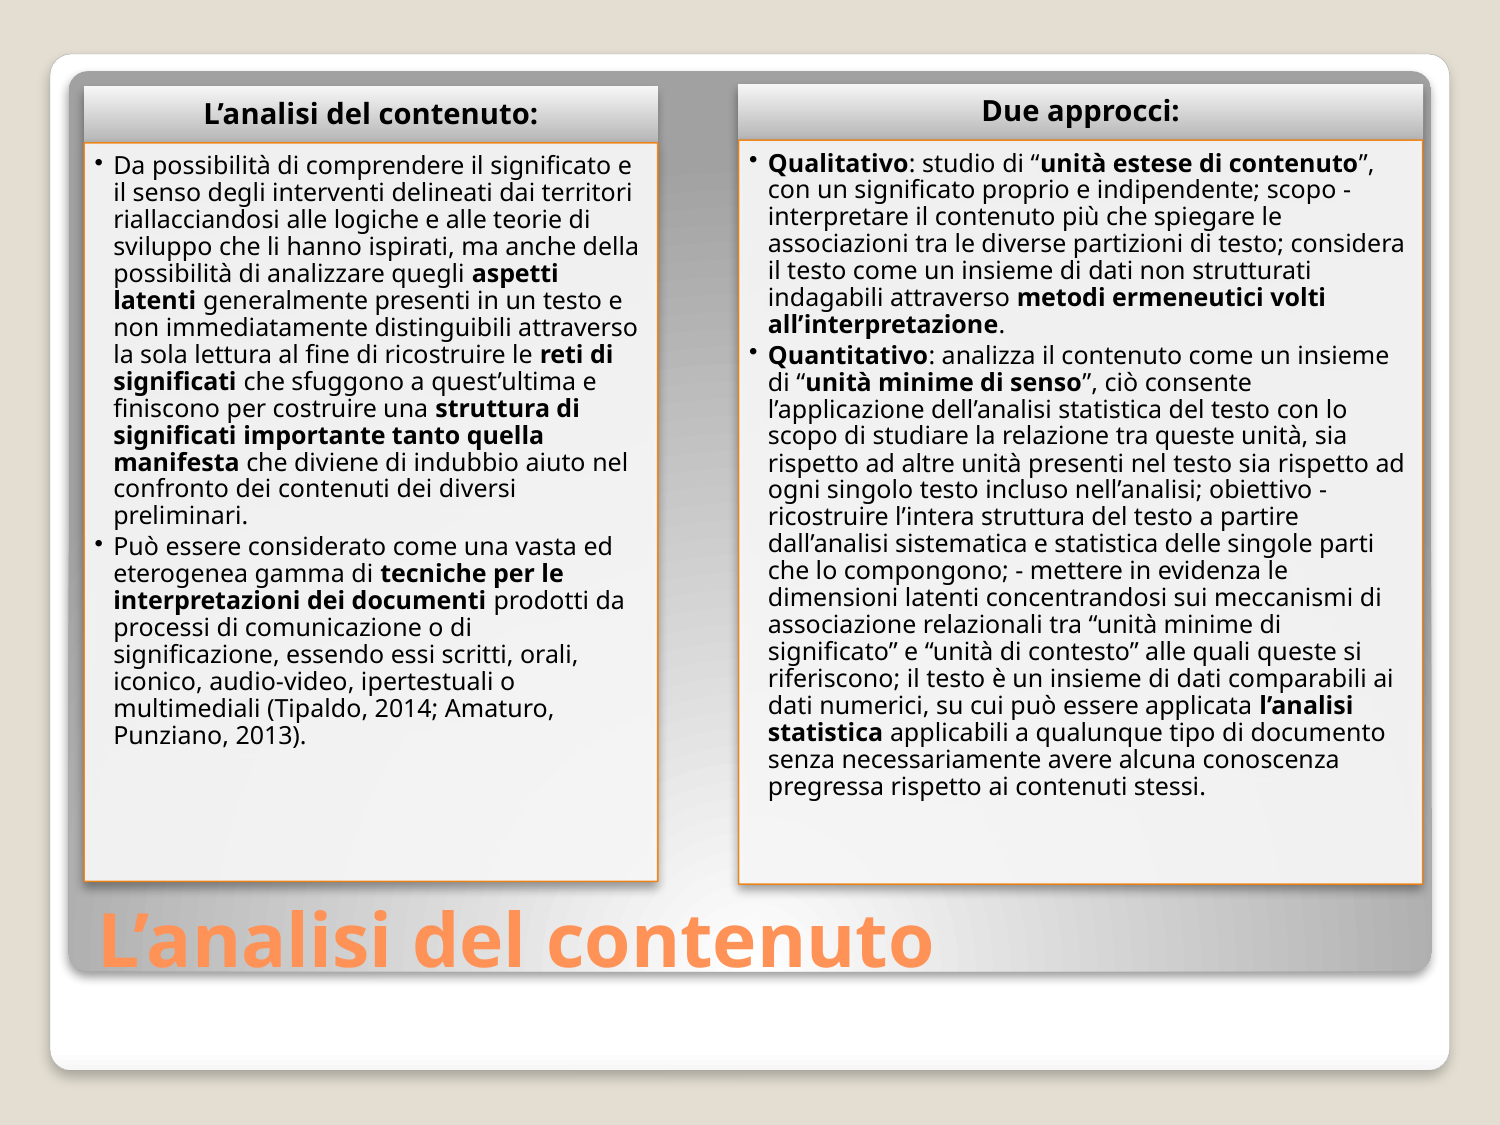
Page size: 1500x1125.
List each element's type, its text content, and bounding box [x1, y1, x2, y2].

title L’analisi del contenuto [82, 895, 1425, 990]
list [82, 86, 1426, 882]
